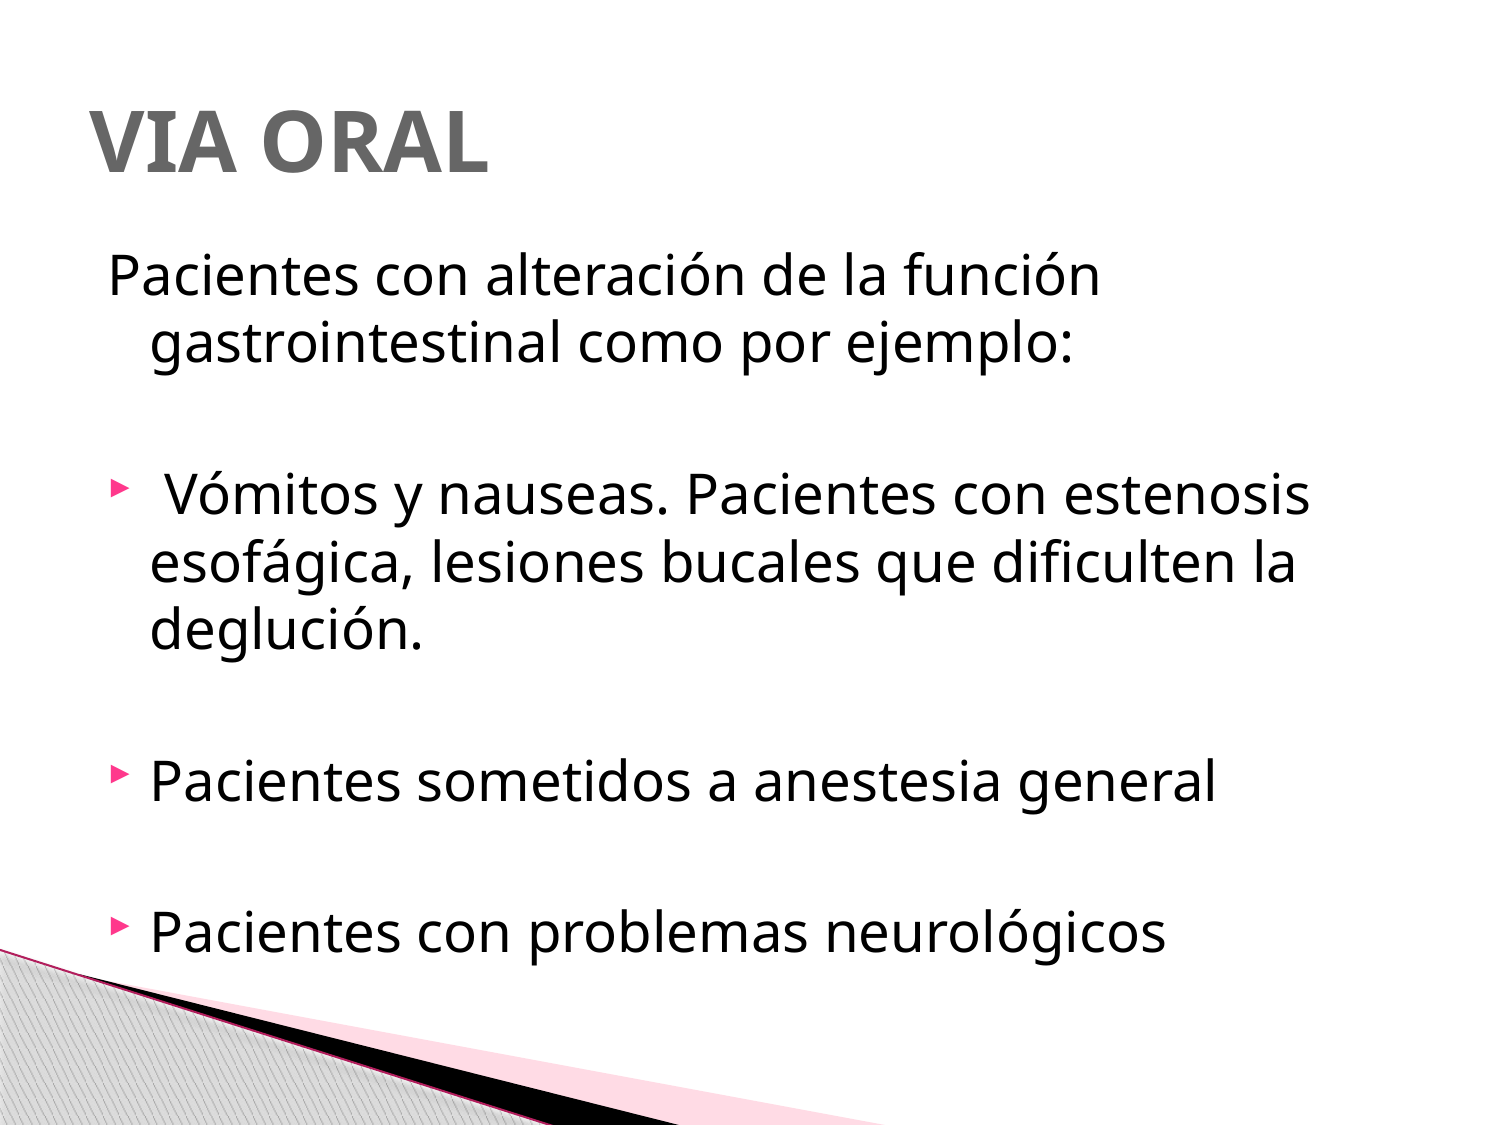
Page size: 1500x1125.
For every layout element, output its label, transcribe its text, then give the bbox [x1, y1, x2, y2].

title VIA ORAL [75, 45, 1425, 233]
list Pacientes con alteración de la función gastrointestinal como por ejemplo: Vómitos y nauseas. Pacientes con estenosis esofágica, lesiones bucales que dificulten la deglución. Pacientes sometidos a anestesia general Pacientes con problemas neurológicos [75, 233, 1425, 1083]
